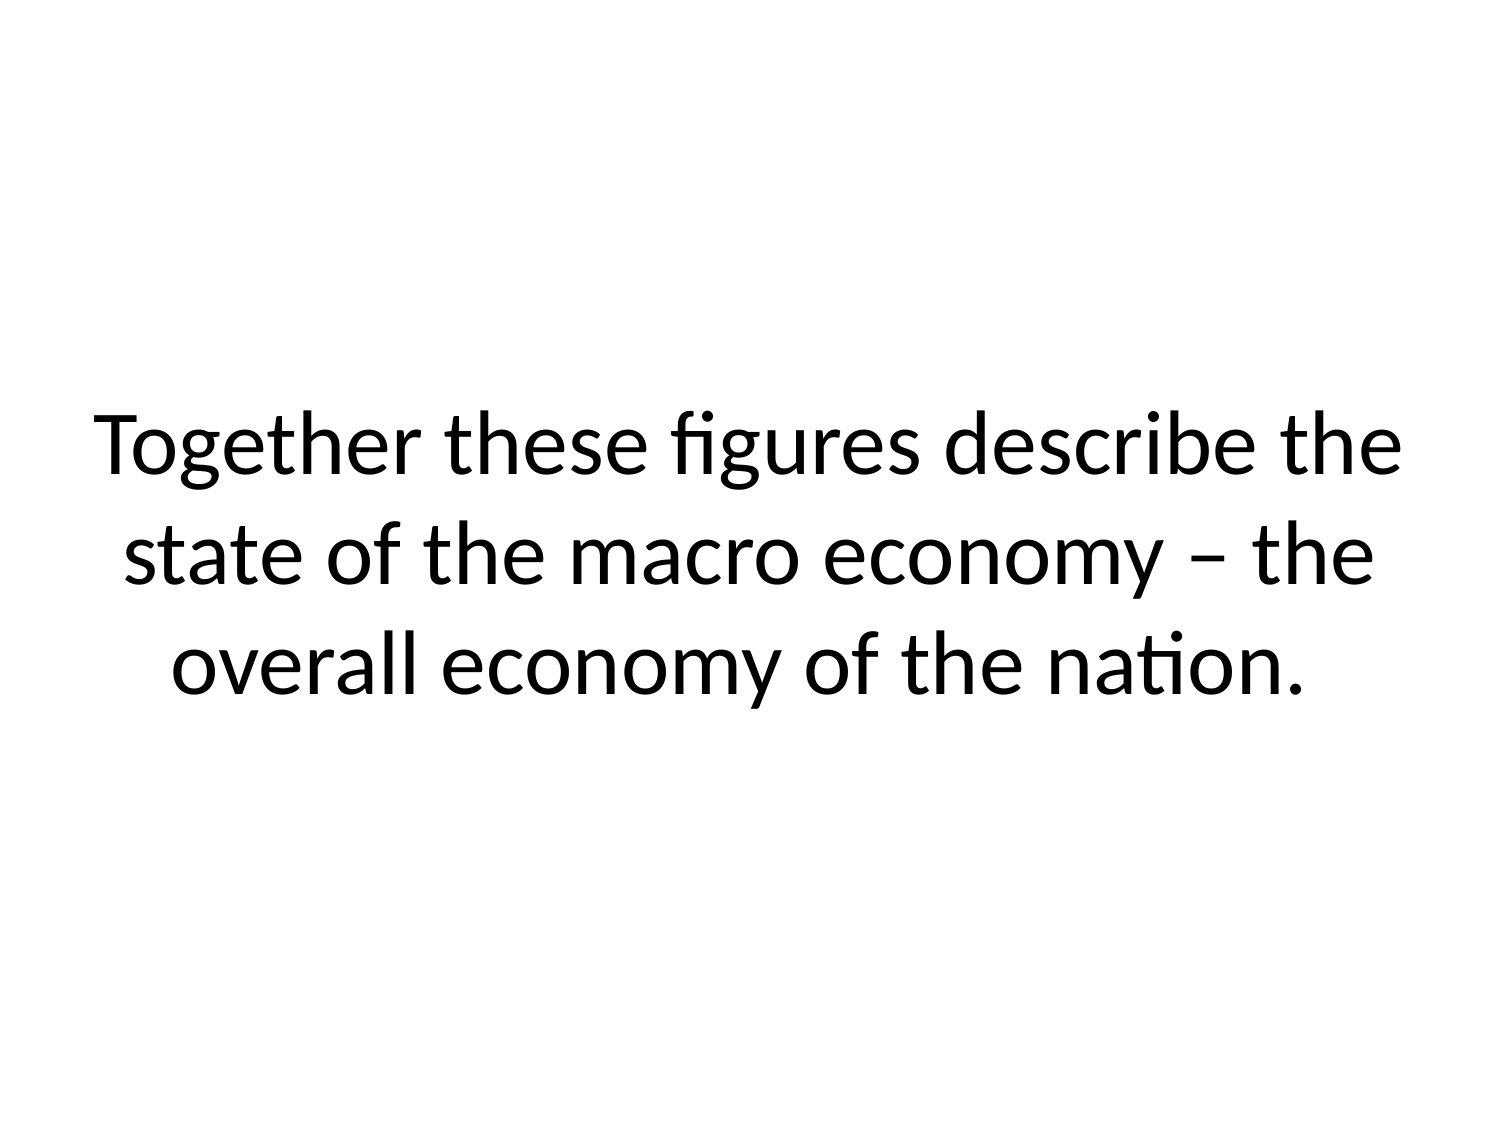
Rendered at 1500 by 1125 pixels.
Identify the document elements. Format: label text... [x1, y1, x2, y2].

title Together these figures describe the state of the macro economy – the overall economy of the nation. [74, 44, 1426, 1051]
